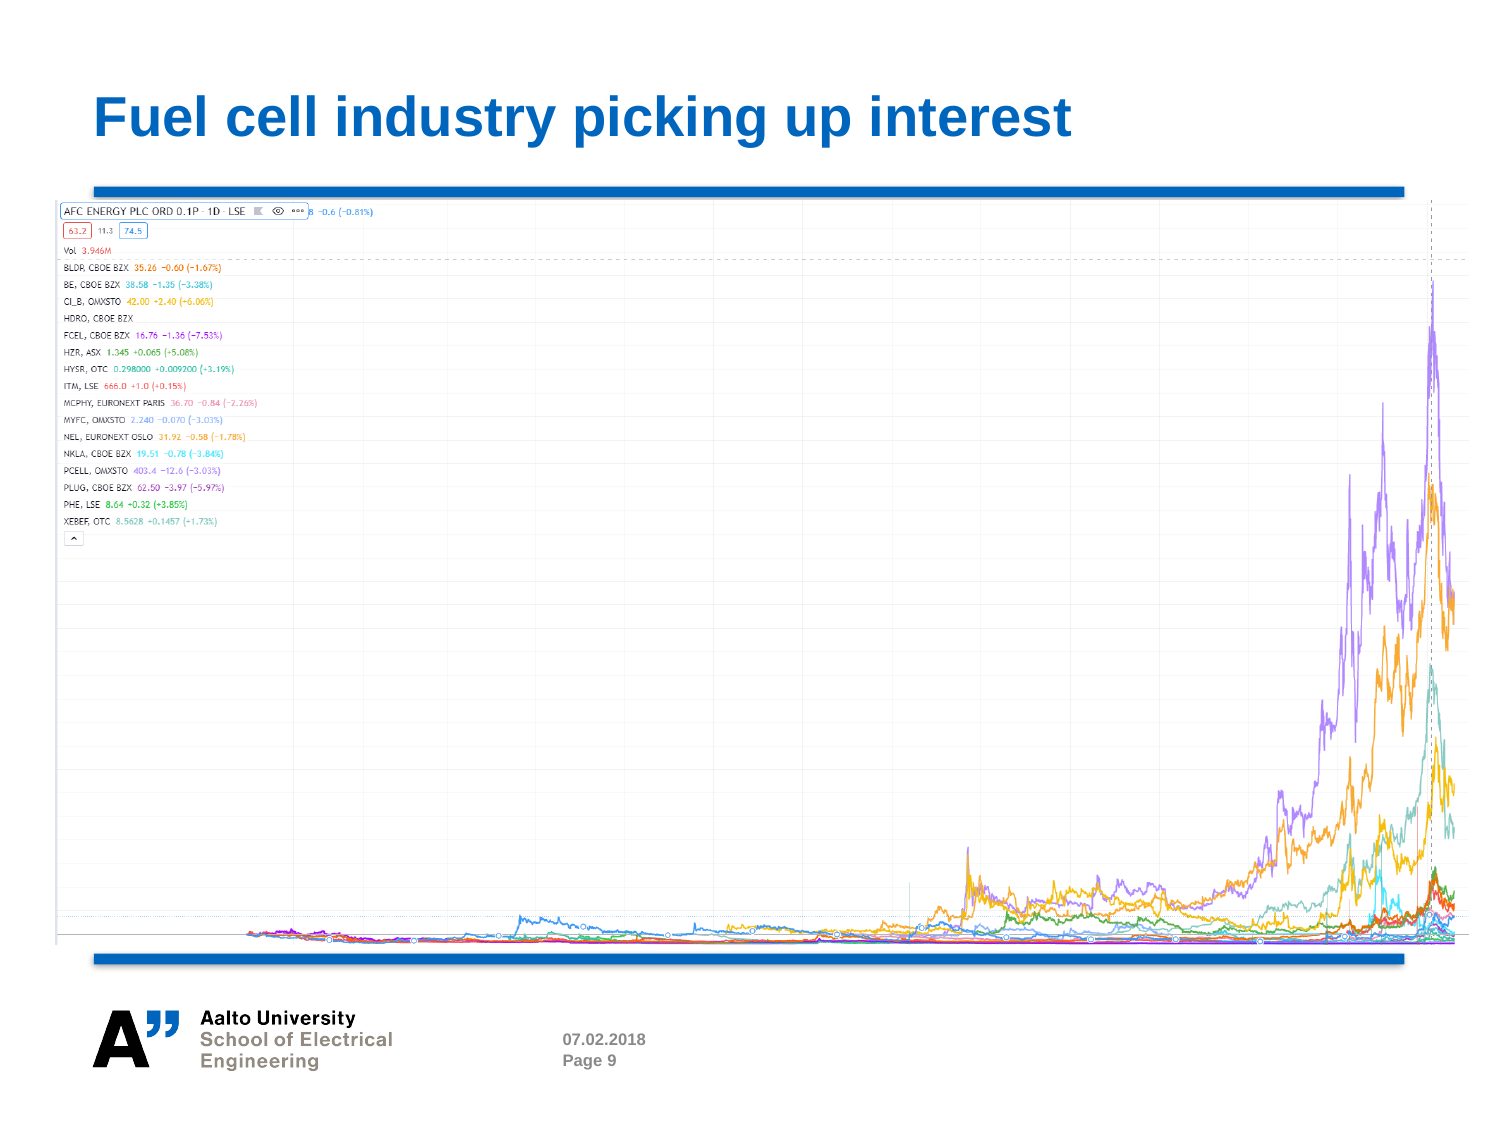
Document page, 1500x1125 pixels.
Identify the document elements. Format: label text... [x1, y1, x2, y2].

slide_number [562, 1029, 816, 1050]
slide_number Page 9 [562, 1050, 816, 1071]
title Fuel cell industry picking up interest [93, 80, 1369, 198]
picture [35, 953, 449, 1125]
picture [55, 199, 1469, 946]
